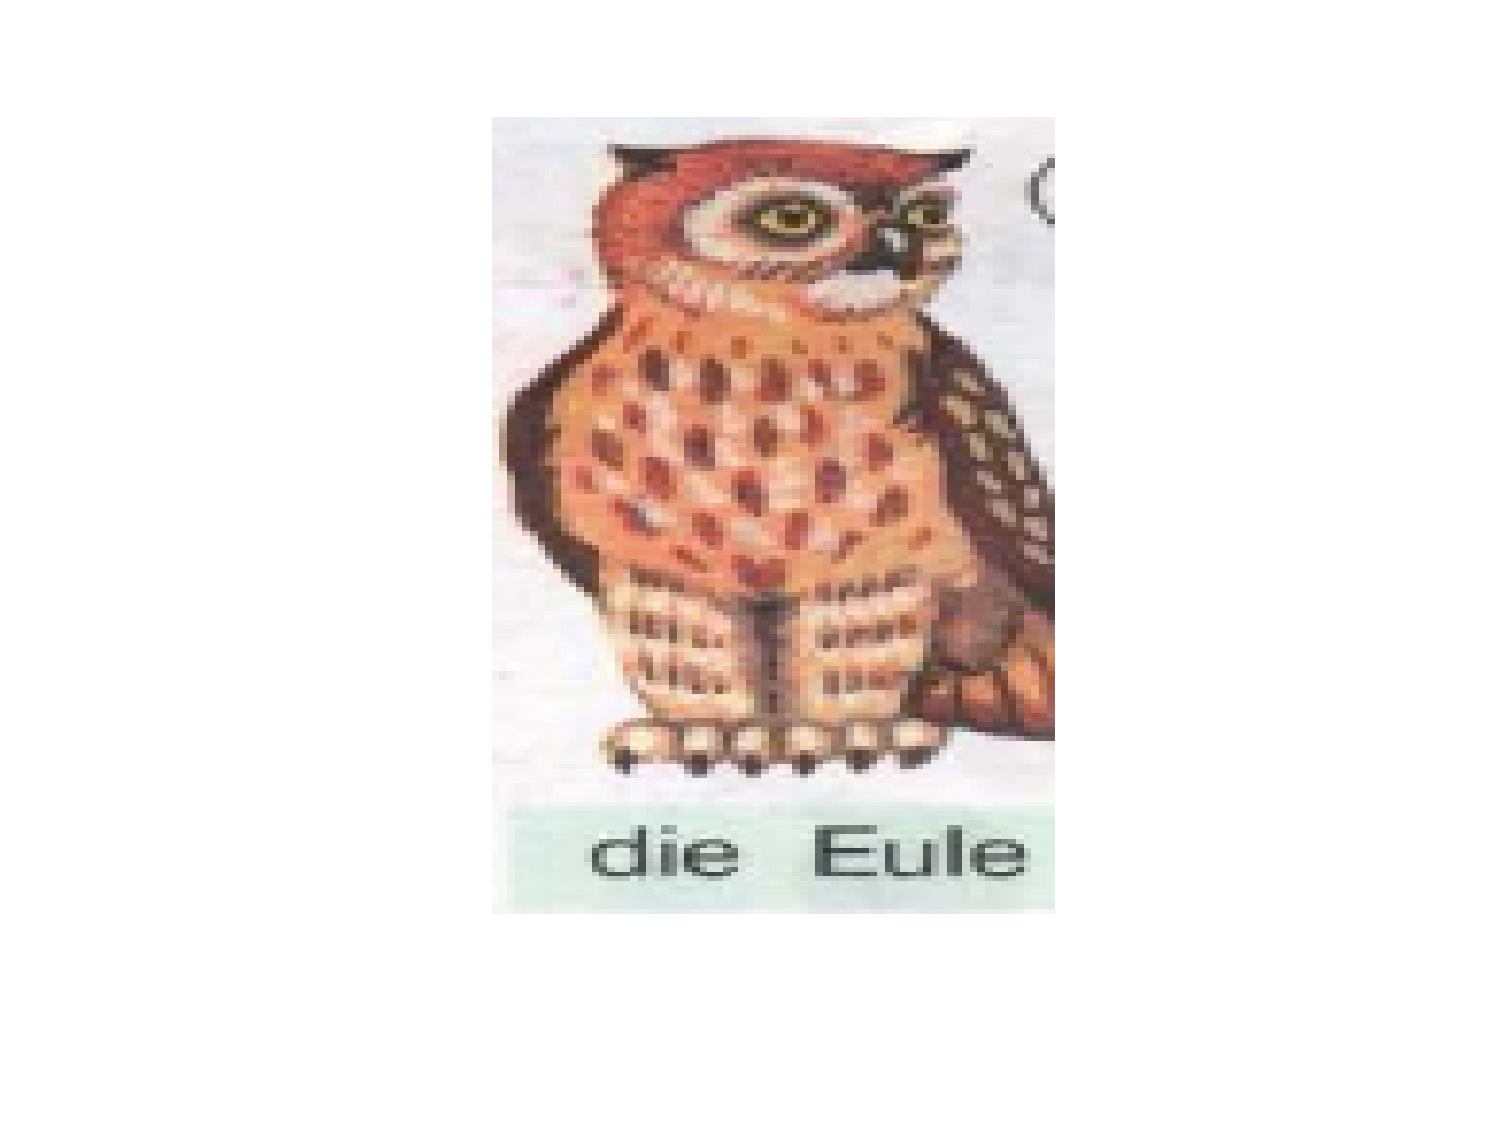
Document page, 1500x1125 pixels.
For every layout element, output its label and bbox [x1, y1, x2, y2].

picture [491, 116, 1055, 914]
